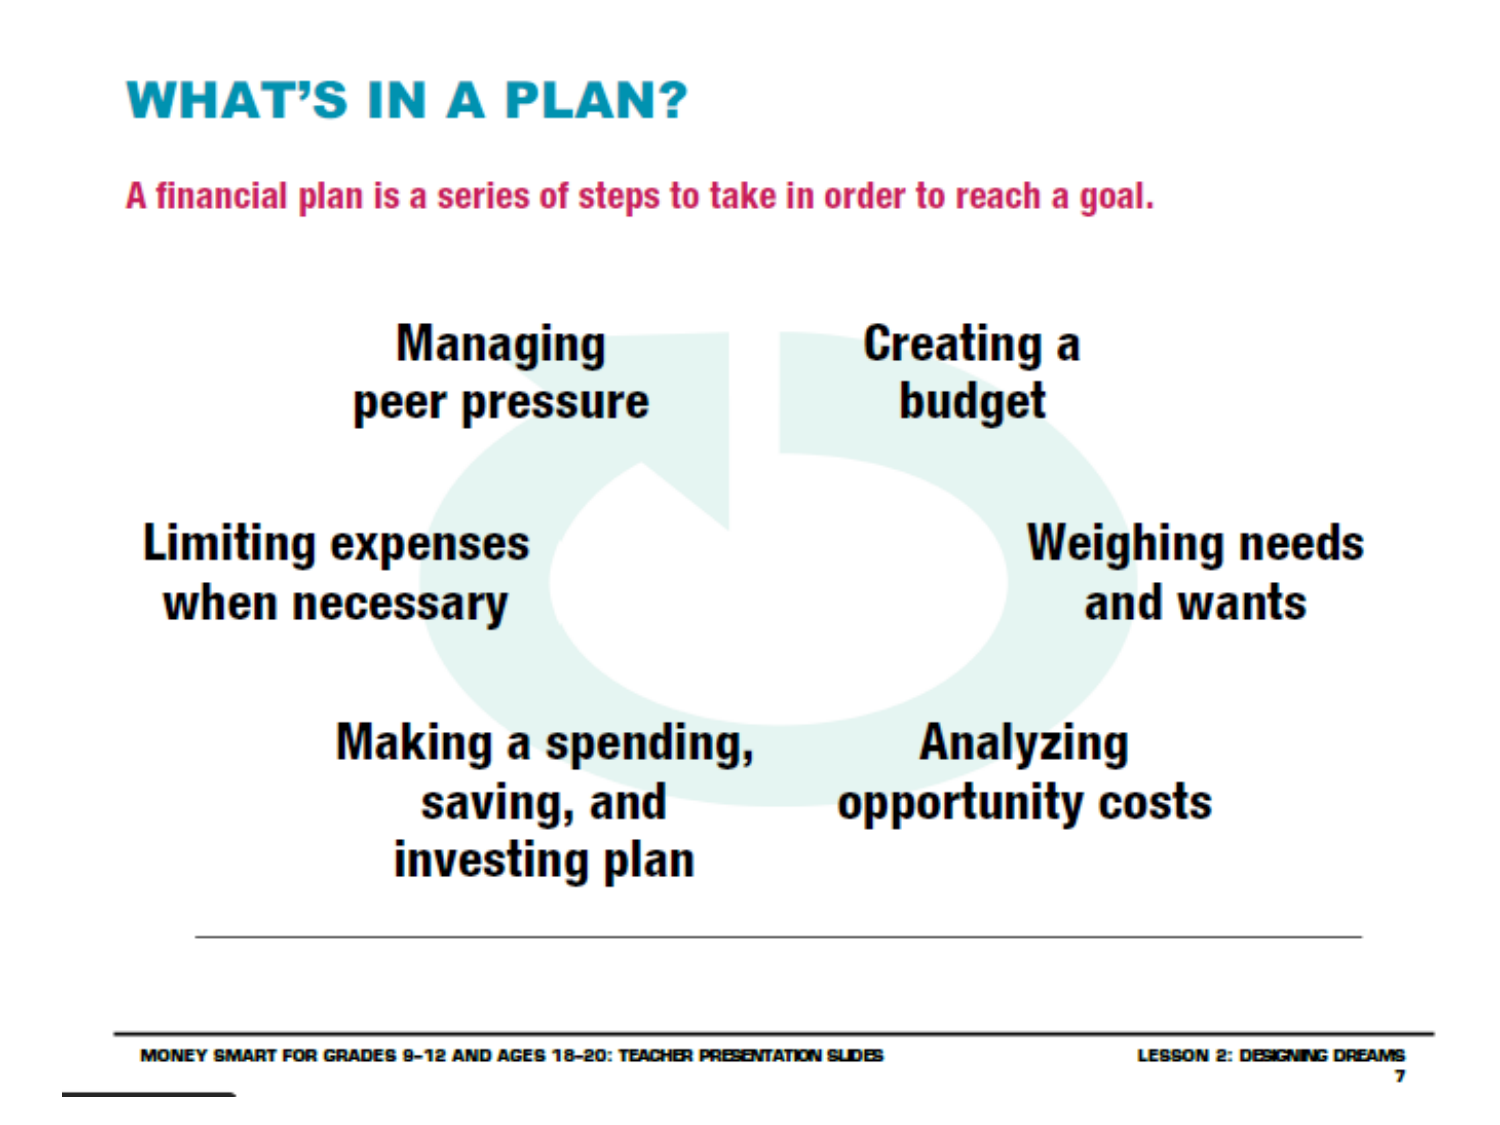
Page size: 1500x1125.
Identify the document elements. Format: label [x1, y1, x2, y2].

picture [62, 28, 1438, 1097]
